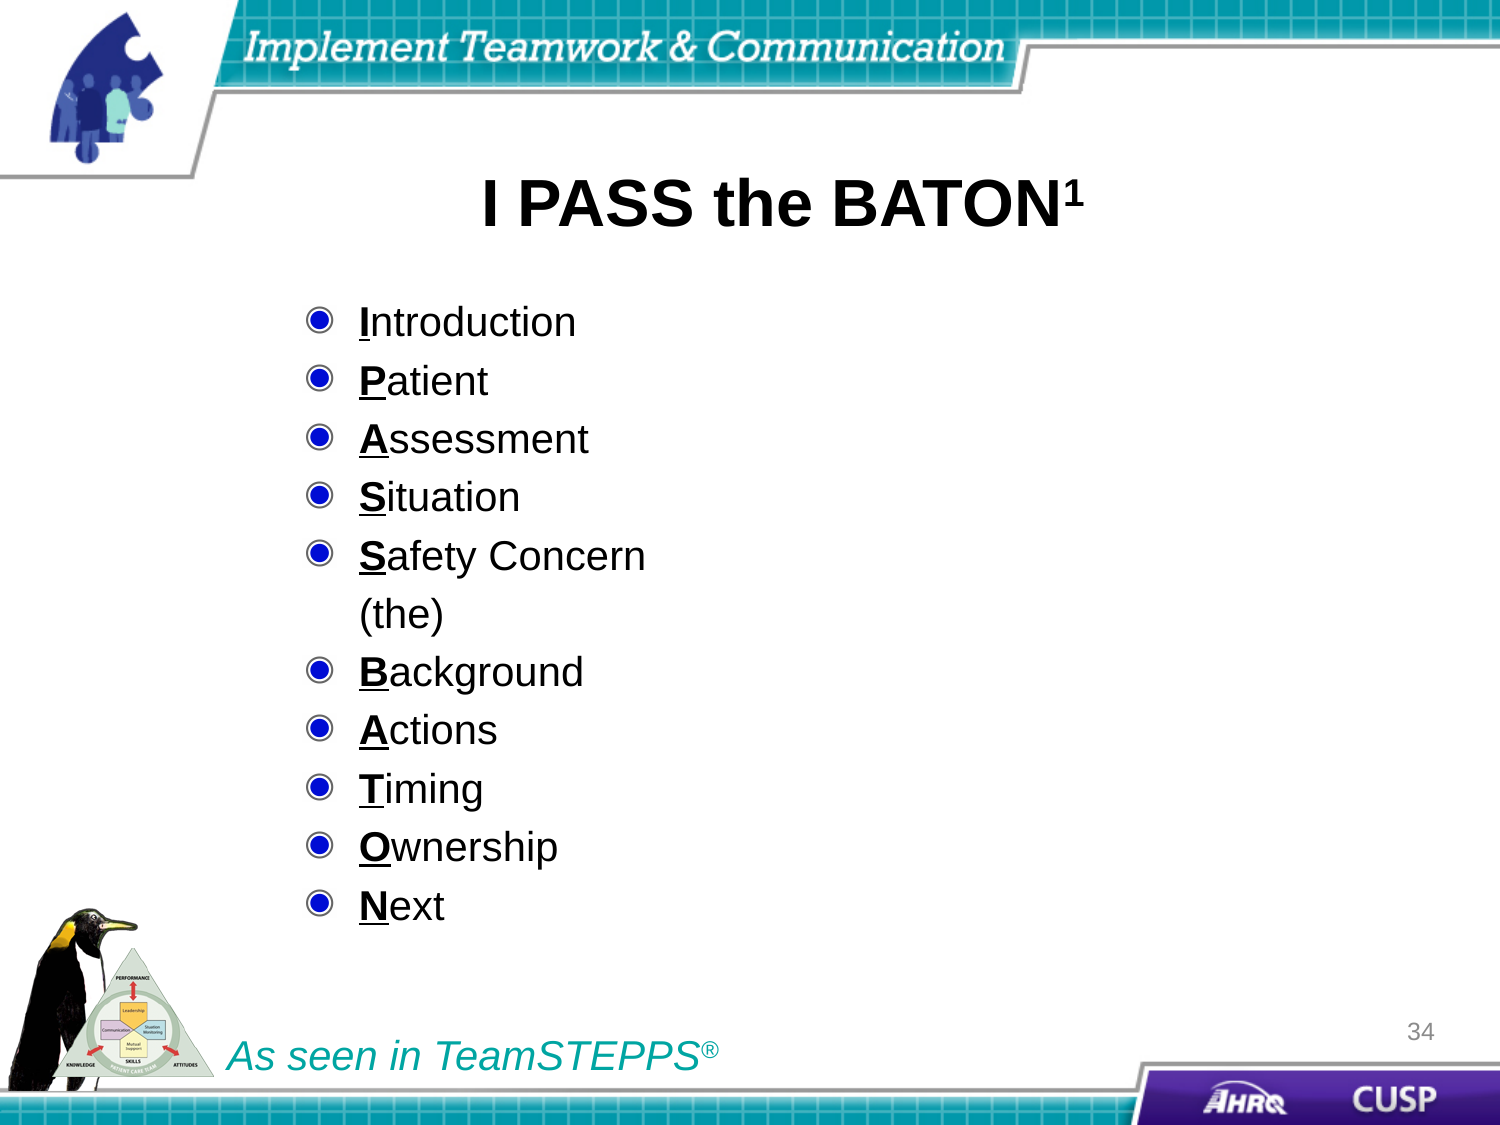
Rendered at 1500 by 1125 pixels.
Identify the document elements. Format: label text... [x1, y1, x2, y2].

picture [302, 713, 337, 743]
picture [302, 772, 337, 802]
picture [0, 0, 1500, 1125]
list Introduction Patient Assessment Situation Safety Concern (the) Background Actions Timing Ownership Next [287, 287, 1201, 976]
slide_number 34 [1100, 999, 1450, 1060]
picture [302, 422, 337, 452]
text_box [0, 874, 813, 1092]
picture [302, 480, 337, 510]
picture [302, 830, 337, 860]
picture [302, 538, 337, 568]
picture [302, 305, 337, 335]
title I PASS the BATON1 [224, 124, 1341, 276]
picture [302, 655, 337, 685]
picture [302, 363, 337, 393]
